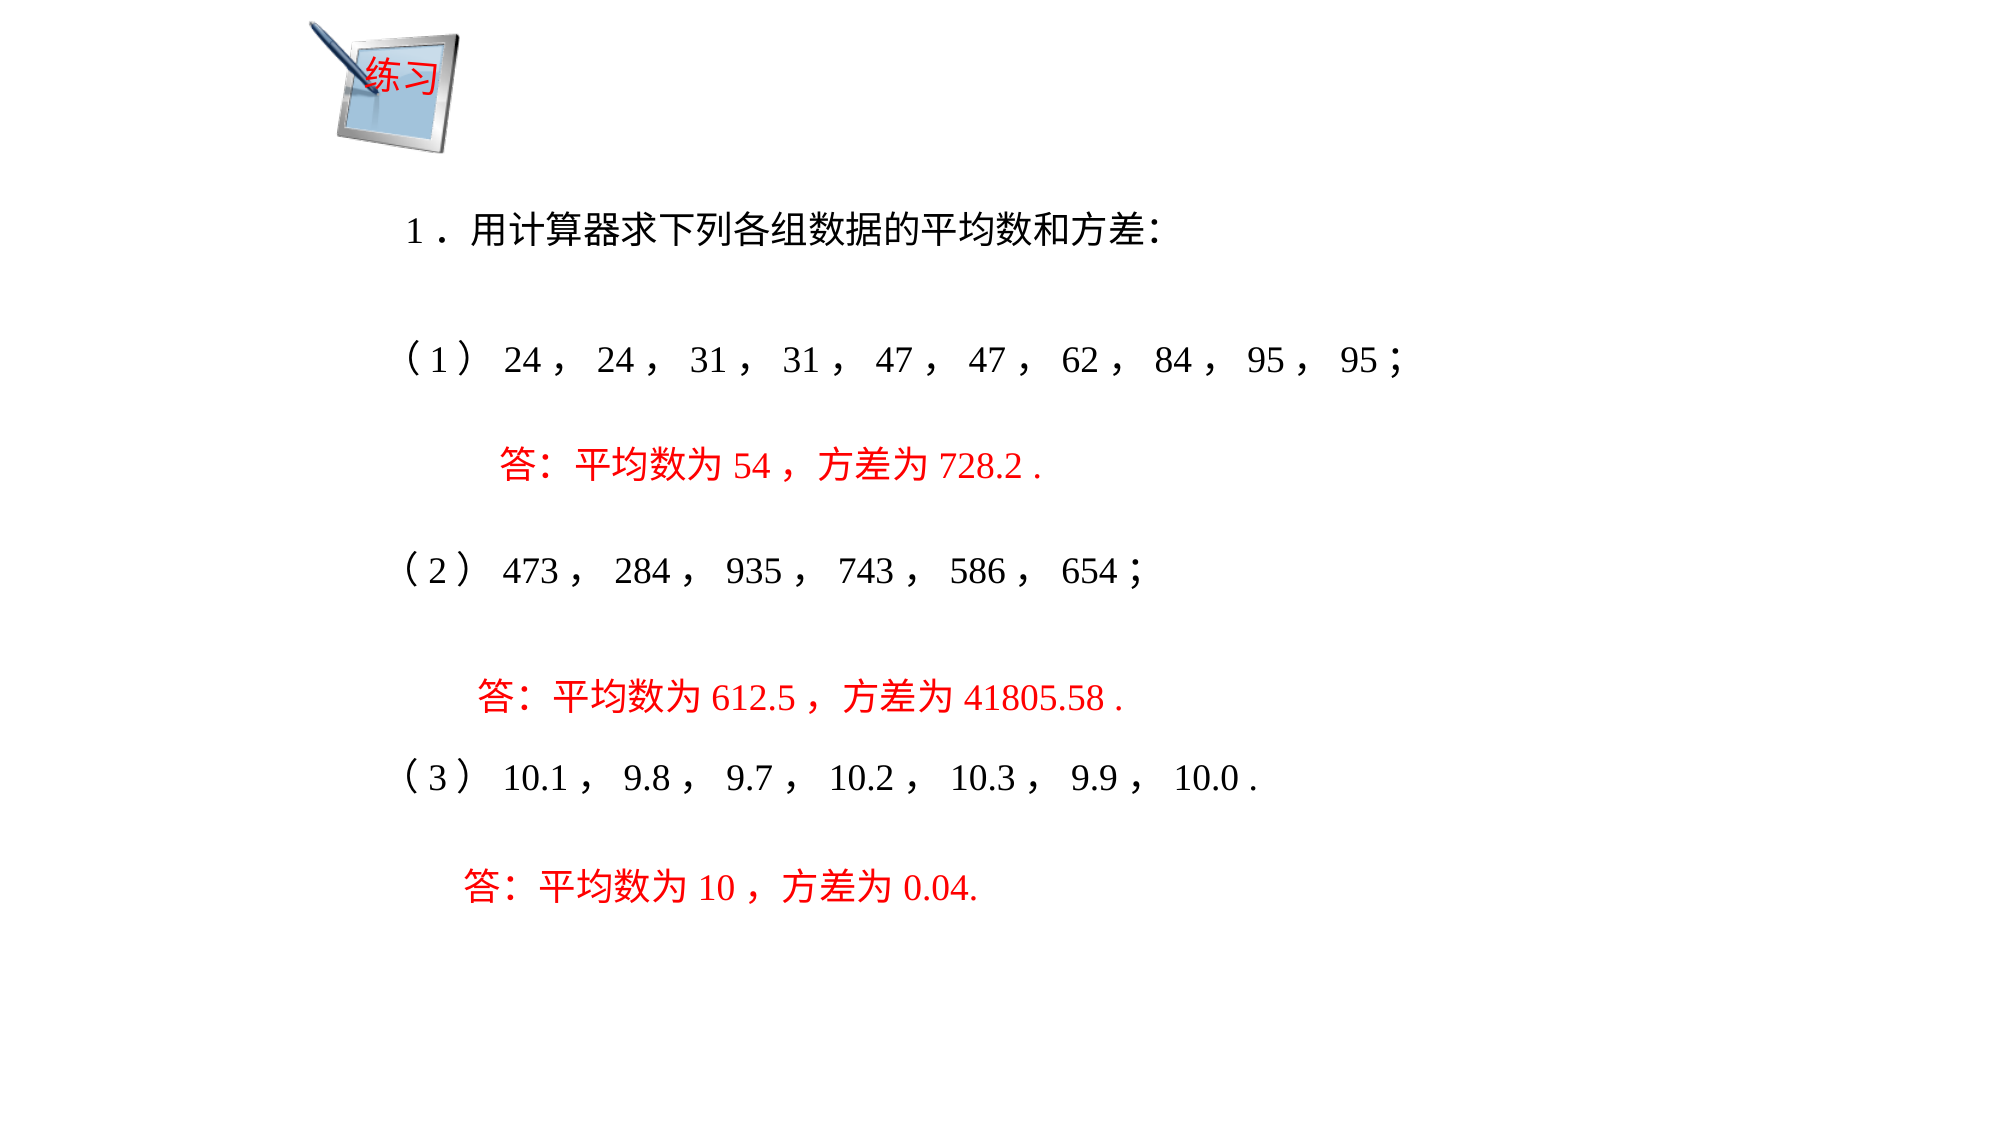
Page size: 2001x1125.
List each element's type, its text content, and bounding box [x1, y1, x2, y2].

text_box 答：平均数为10，方差为0.04. [449, 855, 1450, 916]
text_box （1）24，24，31，31，47，47，62，84，95，95； [368, 328, 1750, 388]
text_box 答：平均数为54，方差为728.2 . [484, 433, 1372, 494]
text_box 答：平均数为612.5，方差为41805.58 . [462, 665, 1463, 726]
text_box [299, 0, 536, 173]
text_box （3）10.1，9.8，9.7，10.2，10.3，9.9，10.0 . [367, 746, 1622, 806]
text_box （2）473，284，935，743，586，654； [367, 538, 1418, 599]
text_box 1．用计算器求下列各组数据的平均数和方差： [390, 199, 1633, 259]
